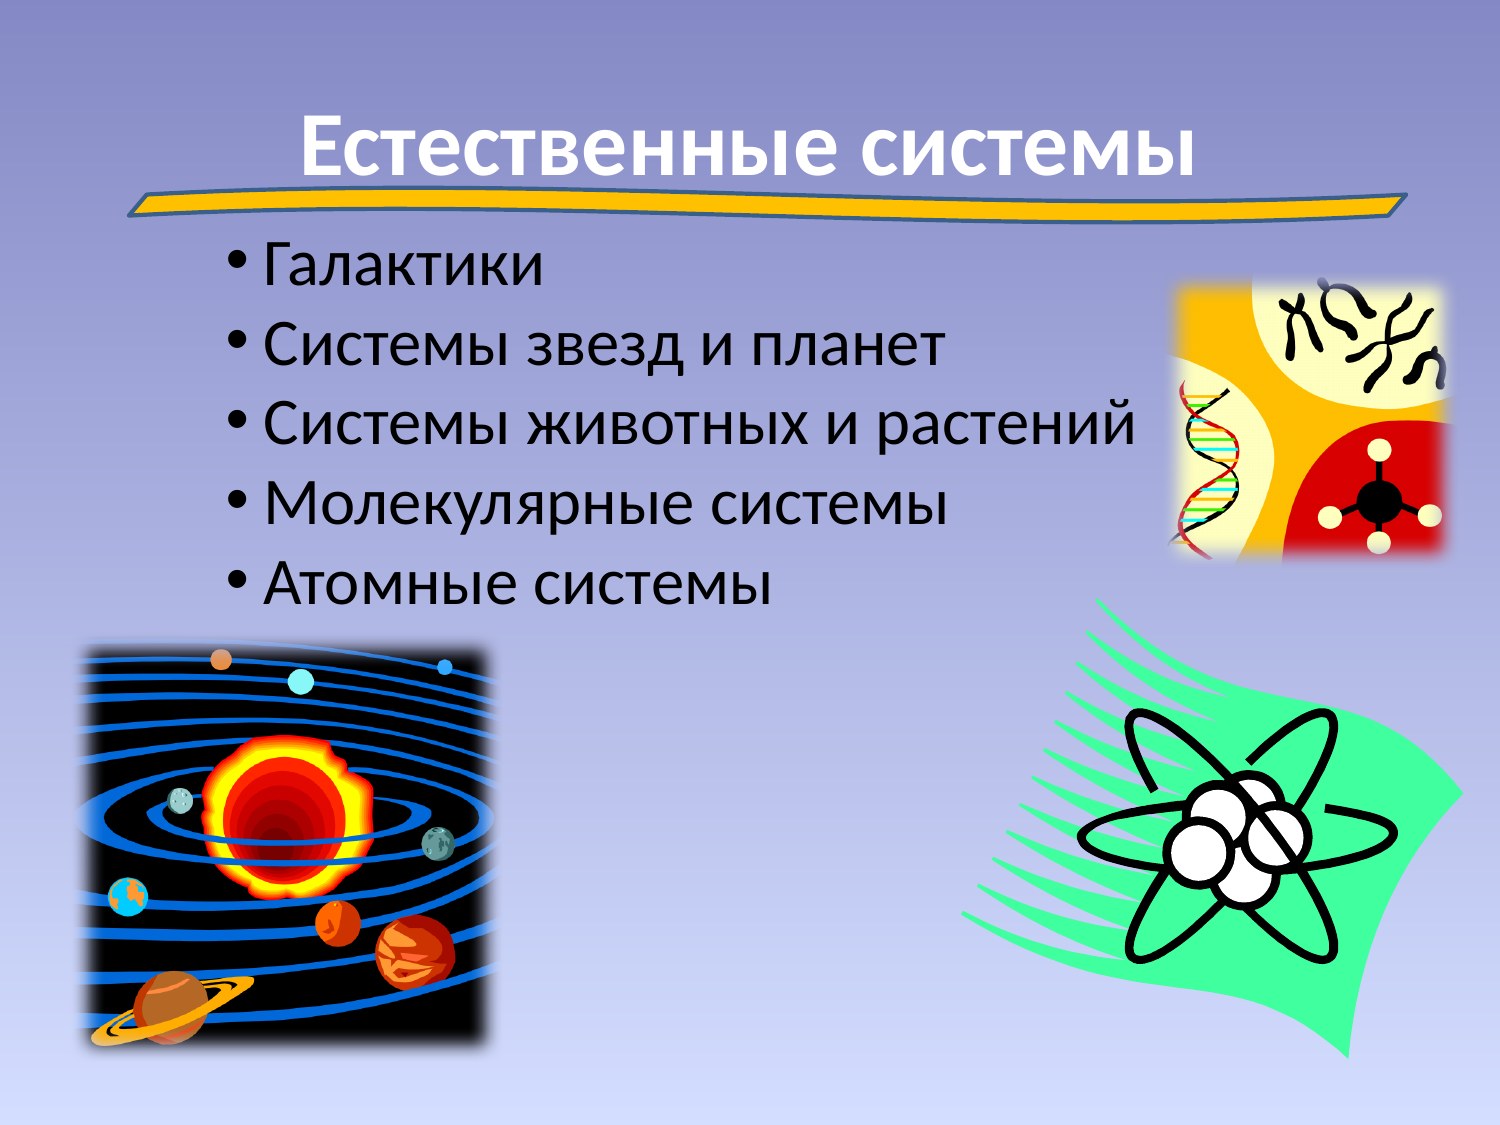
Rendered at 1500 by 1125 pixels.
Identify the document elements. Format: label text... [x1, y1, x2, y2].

picture [960, 597, 1464, 1060]
text_box Галактики Системы звезд и планет Системы животных и растений Молекулярные системы Атомные системы [210, 211, 1207, 626]
title Естественные системы [75, 45, 1425, 233]
picture [1159, 269, 1461, 570]
text_box [126, 185, 1409, 225]
picture [70, 632, 505, 1063]
